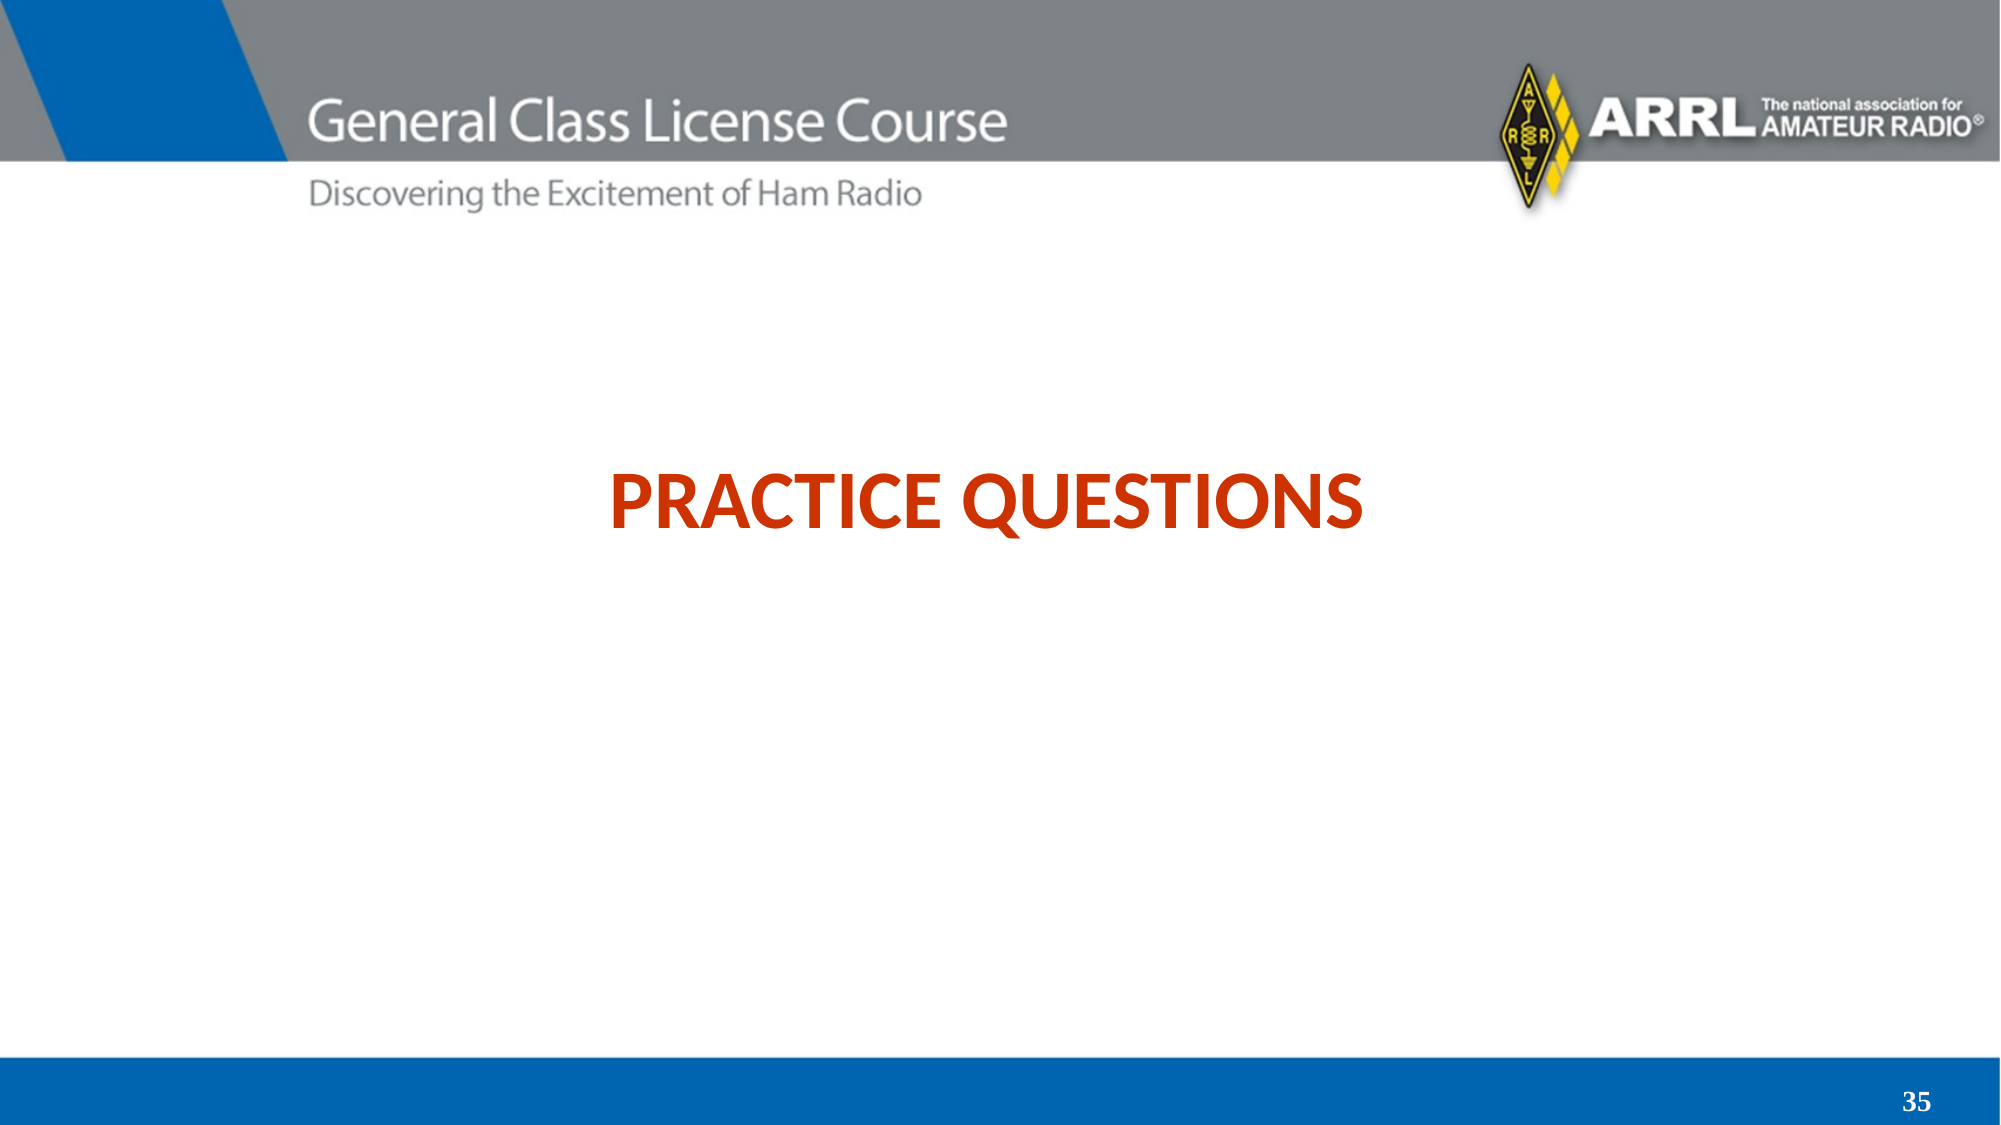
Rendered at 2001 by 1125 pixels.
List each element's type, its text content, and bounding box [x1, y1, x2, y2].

title PRACTICE QUESTIONS [87, 437, 1888, 625]
picture [0, 0, 2001, 1125]
